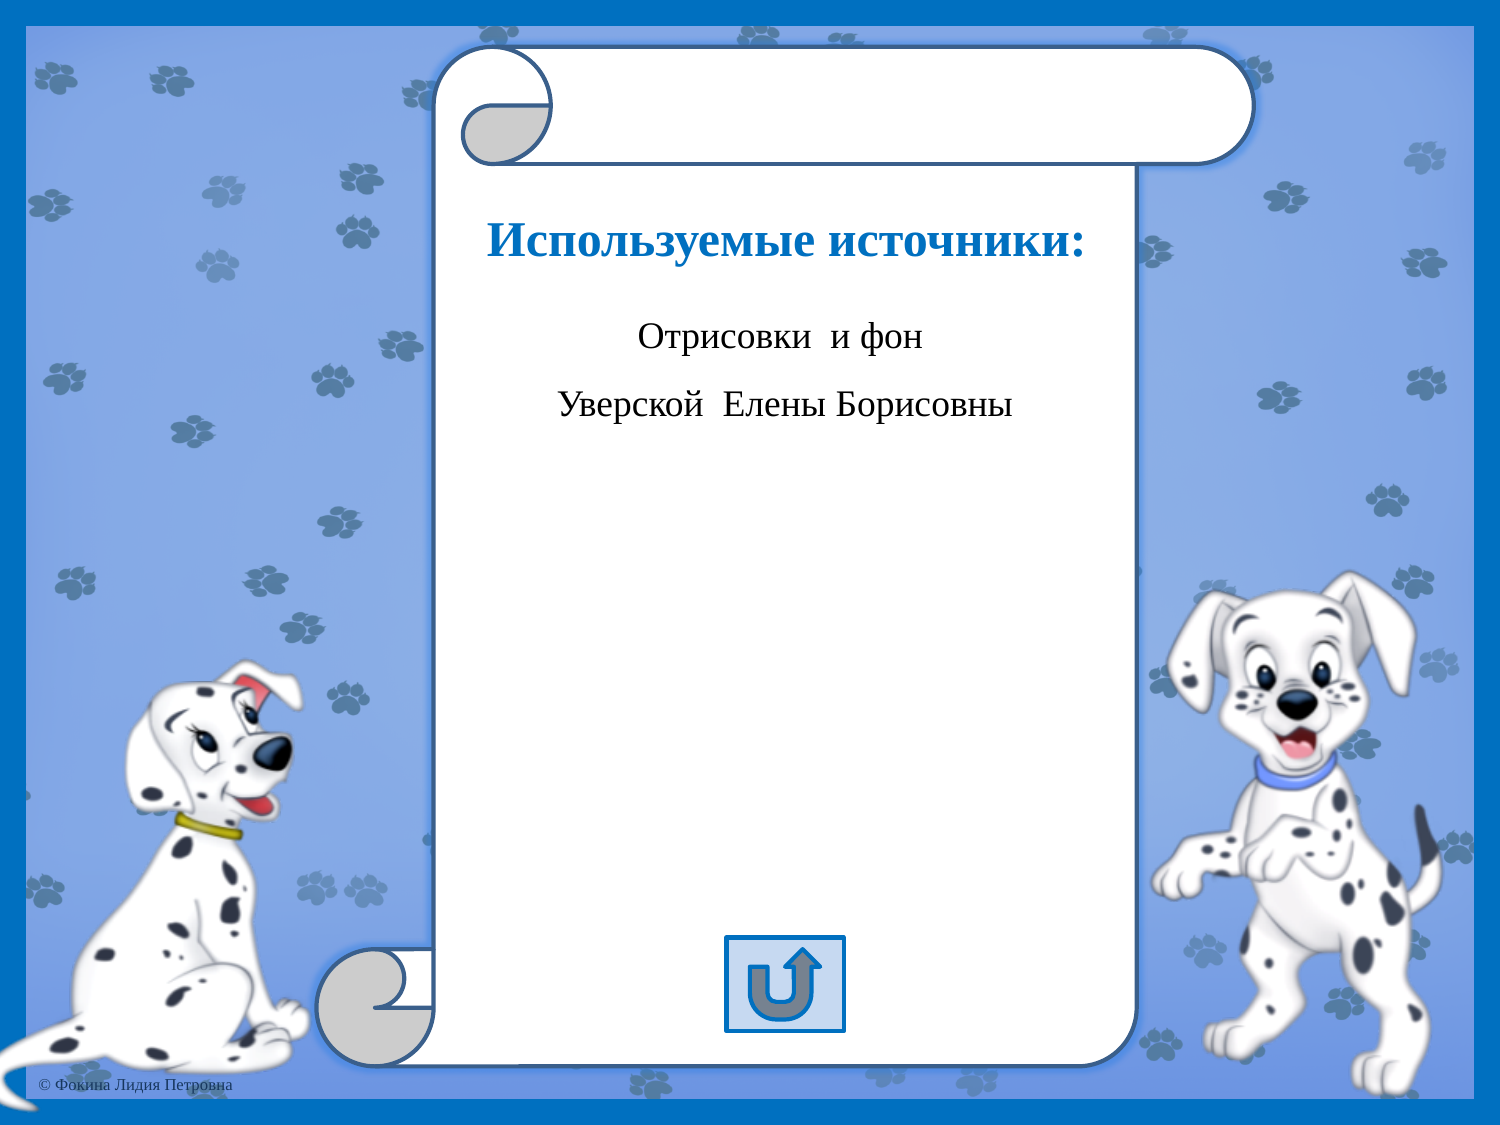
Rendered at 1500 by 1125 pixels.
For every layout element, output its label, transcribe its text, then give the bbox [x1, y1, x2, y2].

picture [1139, 562, 1465, 1104]
text_box Используемые источники: [471, 199, 1102, 274]
text_box [724, 935, 846, 1033]
text_box [314, 44, 1256, 1069]
picture [0, 644, 320, 1125]
text_box Отрисовки и фон Уверской Елены Борисовны [492, 281, 1078, 431]
